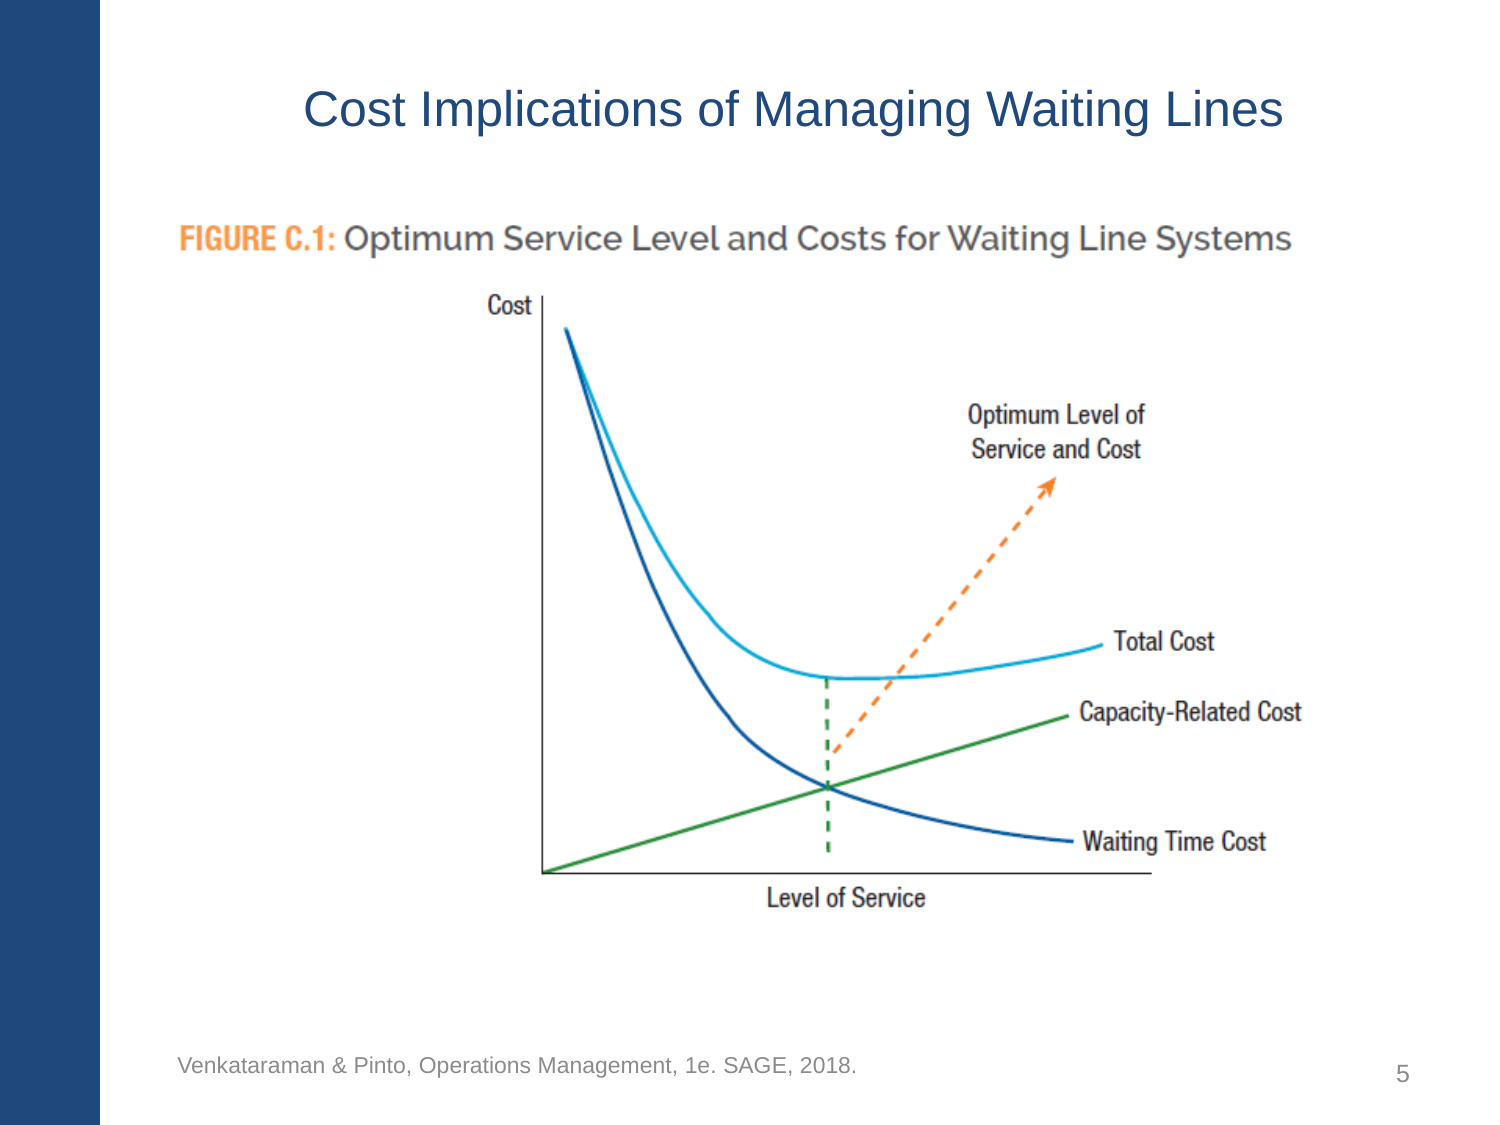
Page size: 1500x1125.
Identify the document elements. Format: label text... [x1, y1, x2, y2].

title Cost Implications of Managing Waiting Lines [162, 12, 1425, 200]
footer Venkataraman & Pinto, Operations Management, 1e. SAGE, 2018. [162, 1042, 1313, 1103]
slide_number 5 [1350, 1042, 1425, 1103]
picture [174, 198, 1429, 948]
